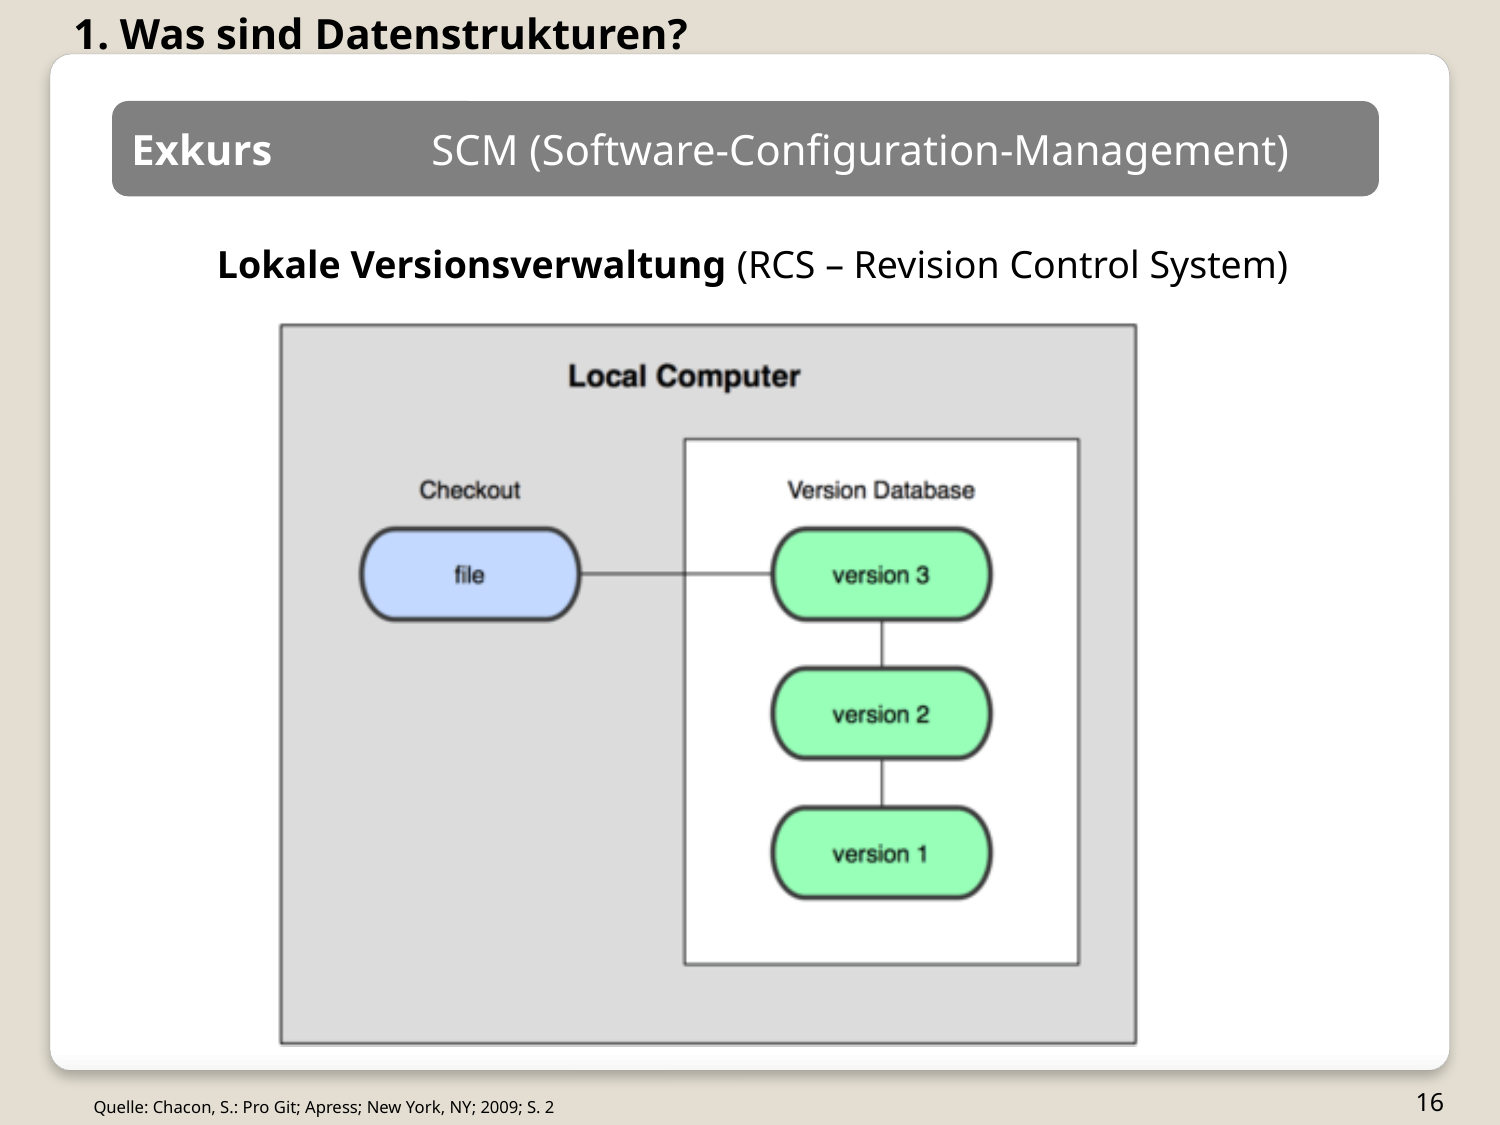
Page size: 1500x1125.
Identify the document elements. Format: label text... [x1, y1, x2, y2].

text_box 1. Was sind Datenstrukturen? [58, 0, 1325, 65]
text_box Exkurs SCM (Software-Configuration-Management) [108, 97, 1383, 200]
picture [277, 322, 1140, 1048]
text_box Quelle: Chacon, S.: Pro Git; Apress; New York, NY; 2009; S. 2 [78, 1089, 571, 1125]
text_box Lokale Versionsverwaltung (RCS – Revision Control System) [58, 234, 1447, 294]
